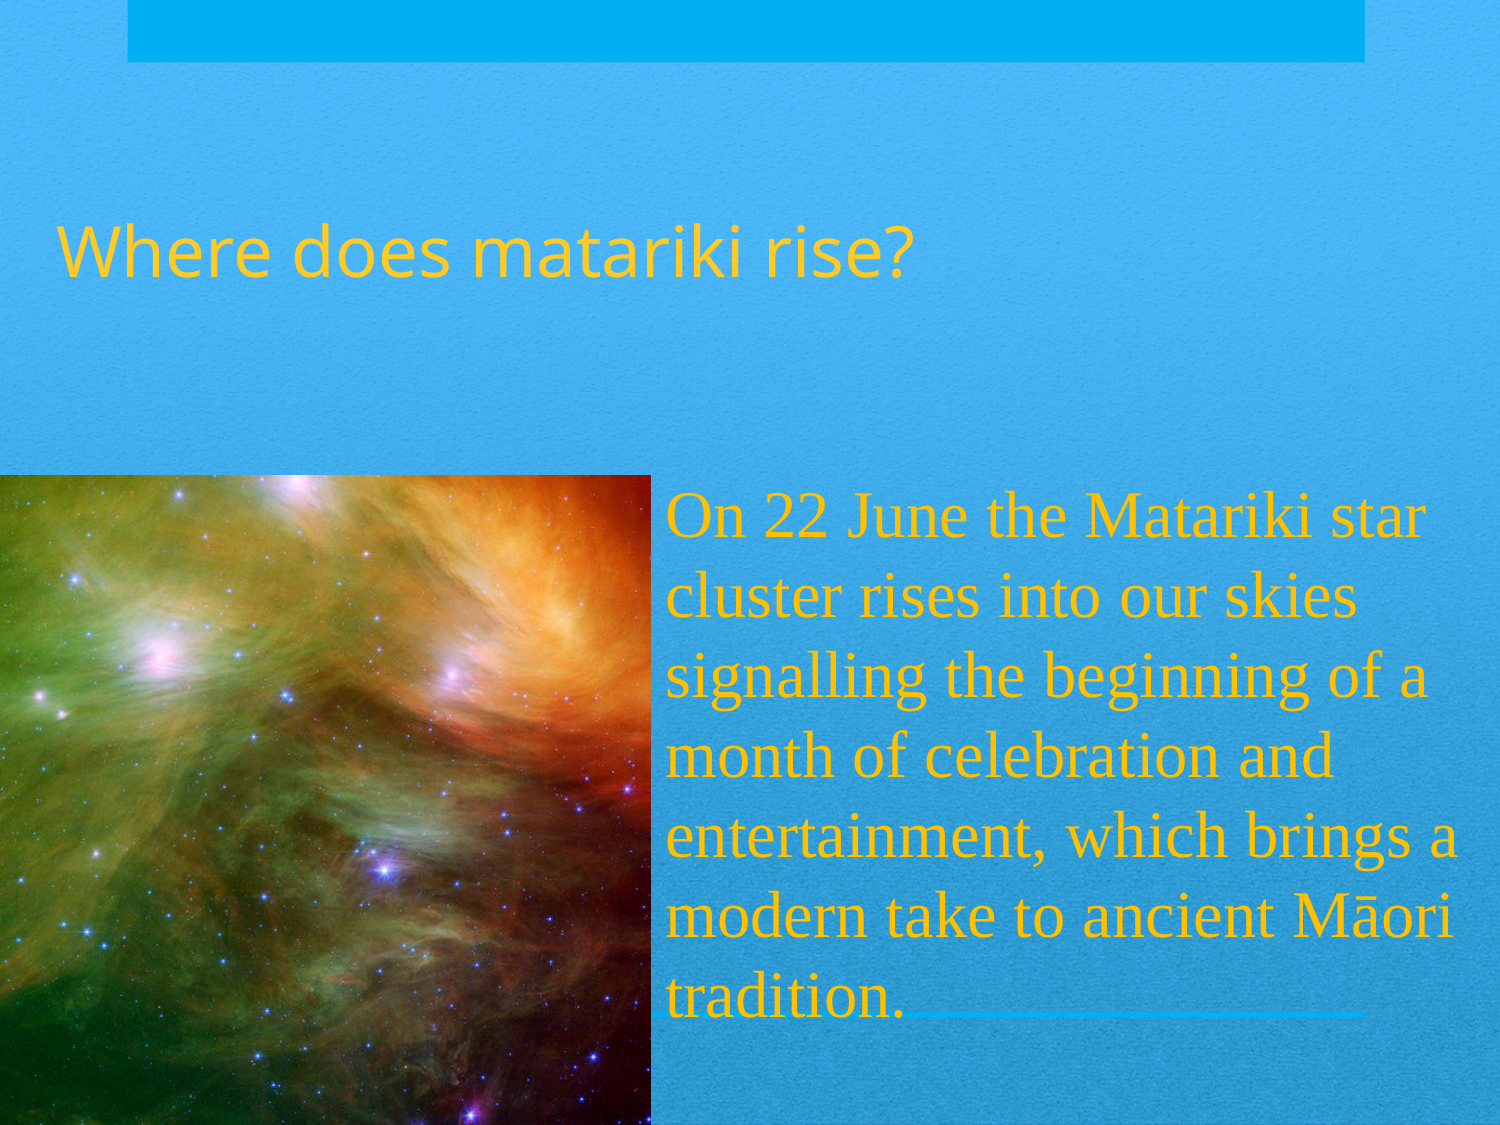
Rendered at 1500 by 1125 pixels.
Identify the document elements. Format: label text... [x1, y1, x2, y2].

title Where does matariki rise? [41, 196, 1110, 384]
picture [0, 474, 652, 1125]
text_box On 22 June the Matariki star cluster rises into our skies signalling the beginning of a month of celebration and entertainment, which brings a modern take to ancient Māori tradition. [650, 463, 1500, 1038]
